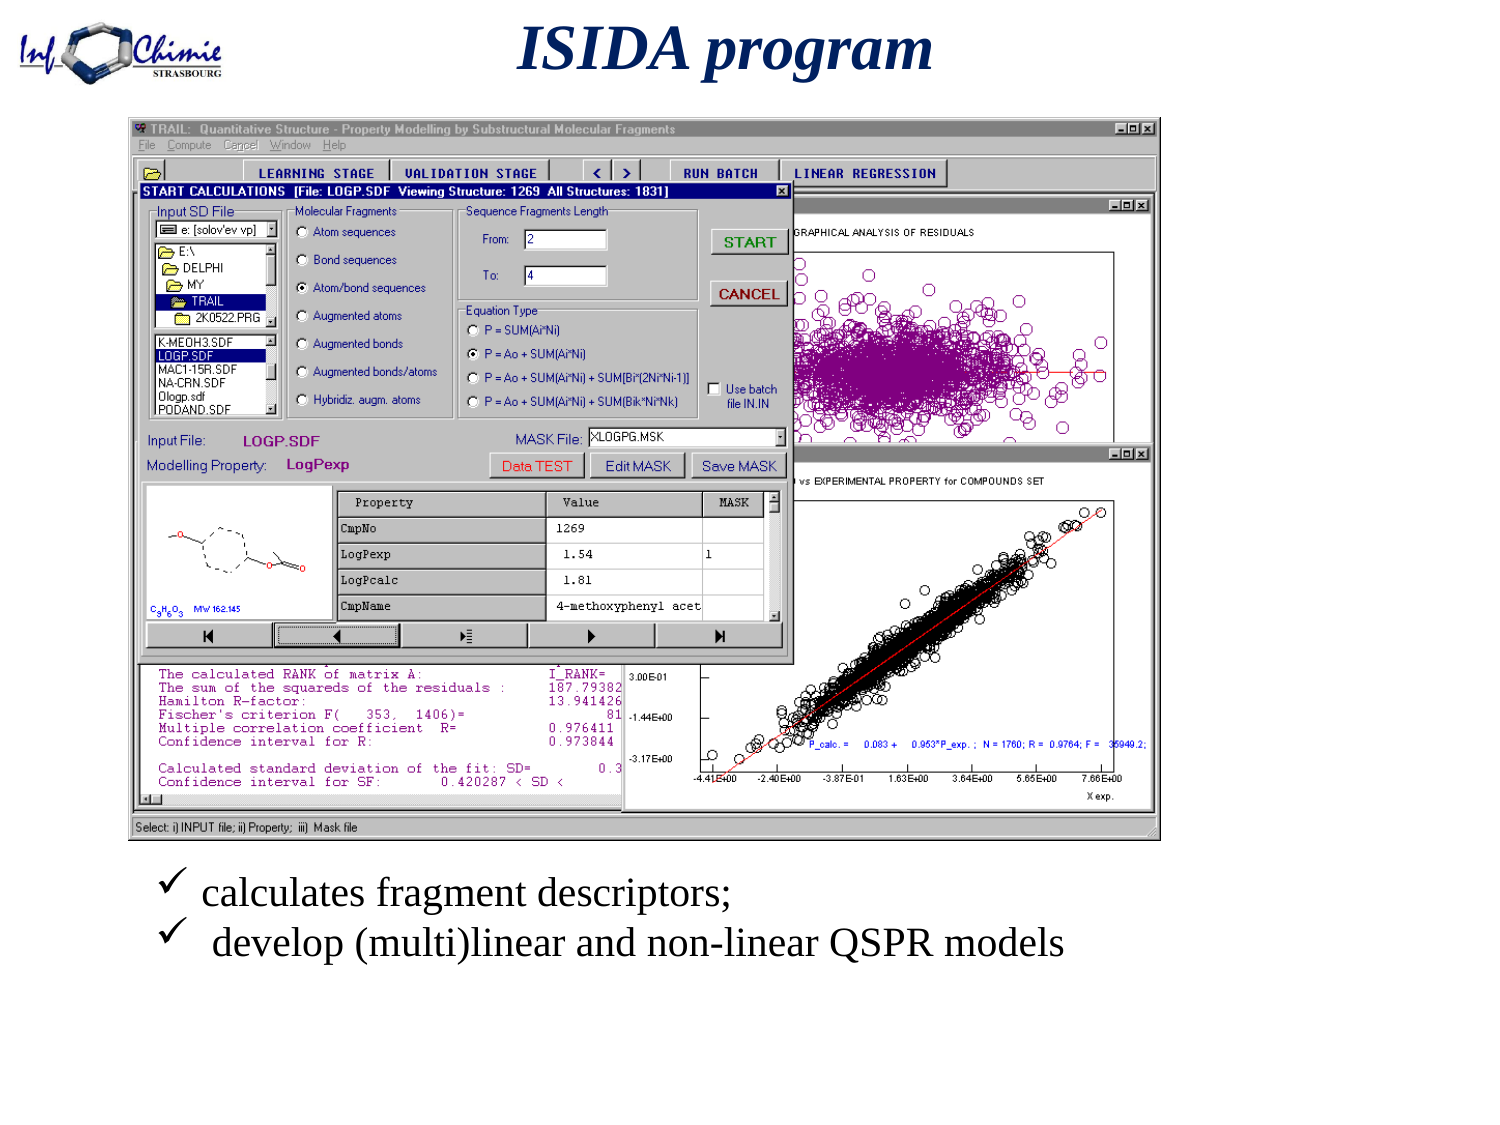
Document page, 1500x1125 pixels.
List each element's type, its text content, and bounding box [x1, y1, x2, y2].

picture [0, 0, 254, 110]
picture [128, 116, 1161, 841]
title ISIDA program [456, 0, 995, 88]
text_box calculates fragment descriptors; develop (multi)linear and non-linear QSPR models [140, 857, 1500, 973]
